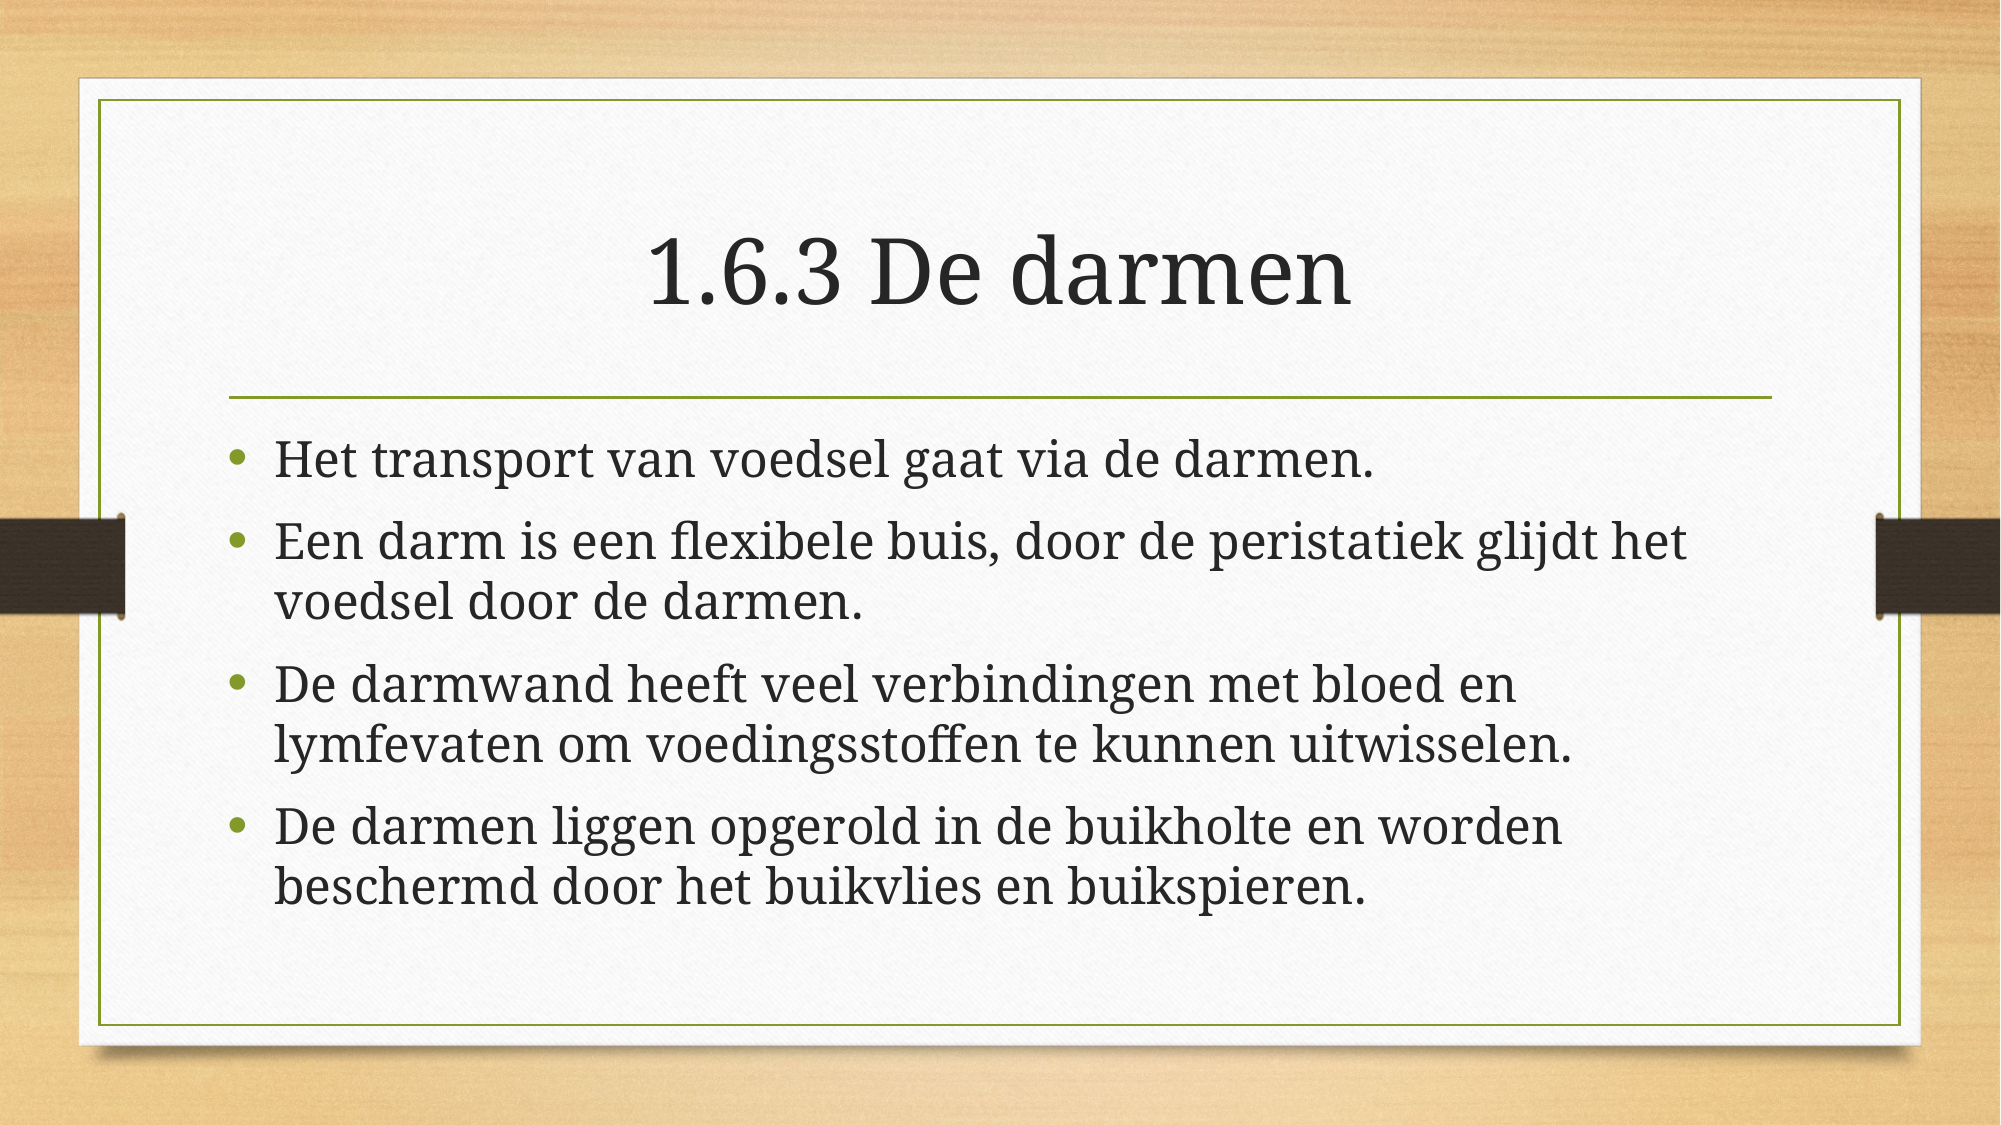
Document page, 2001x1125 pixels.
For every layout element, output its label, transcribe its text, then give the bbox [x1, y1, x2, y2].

title 1.6.3 De darmen [212, 161, 1788, 375]
list Het transport van voedsel gaat via de darmen. Een darm is een flexibele buis, door de peristatiek glijdt het voedsel door de darmen. De darmwand heeft veel verbindingen met bloed en lymfevaten om voedingsstoffen te kunnen uitwisselen. De darmen liggen opgerold in de buikholte en worden beschermd door het buikvlies en buikspieren. [212, 419, 1788, 964]
picture [0, 0, 2001, 1125]
